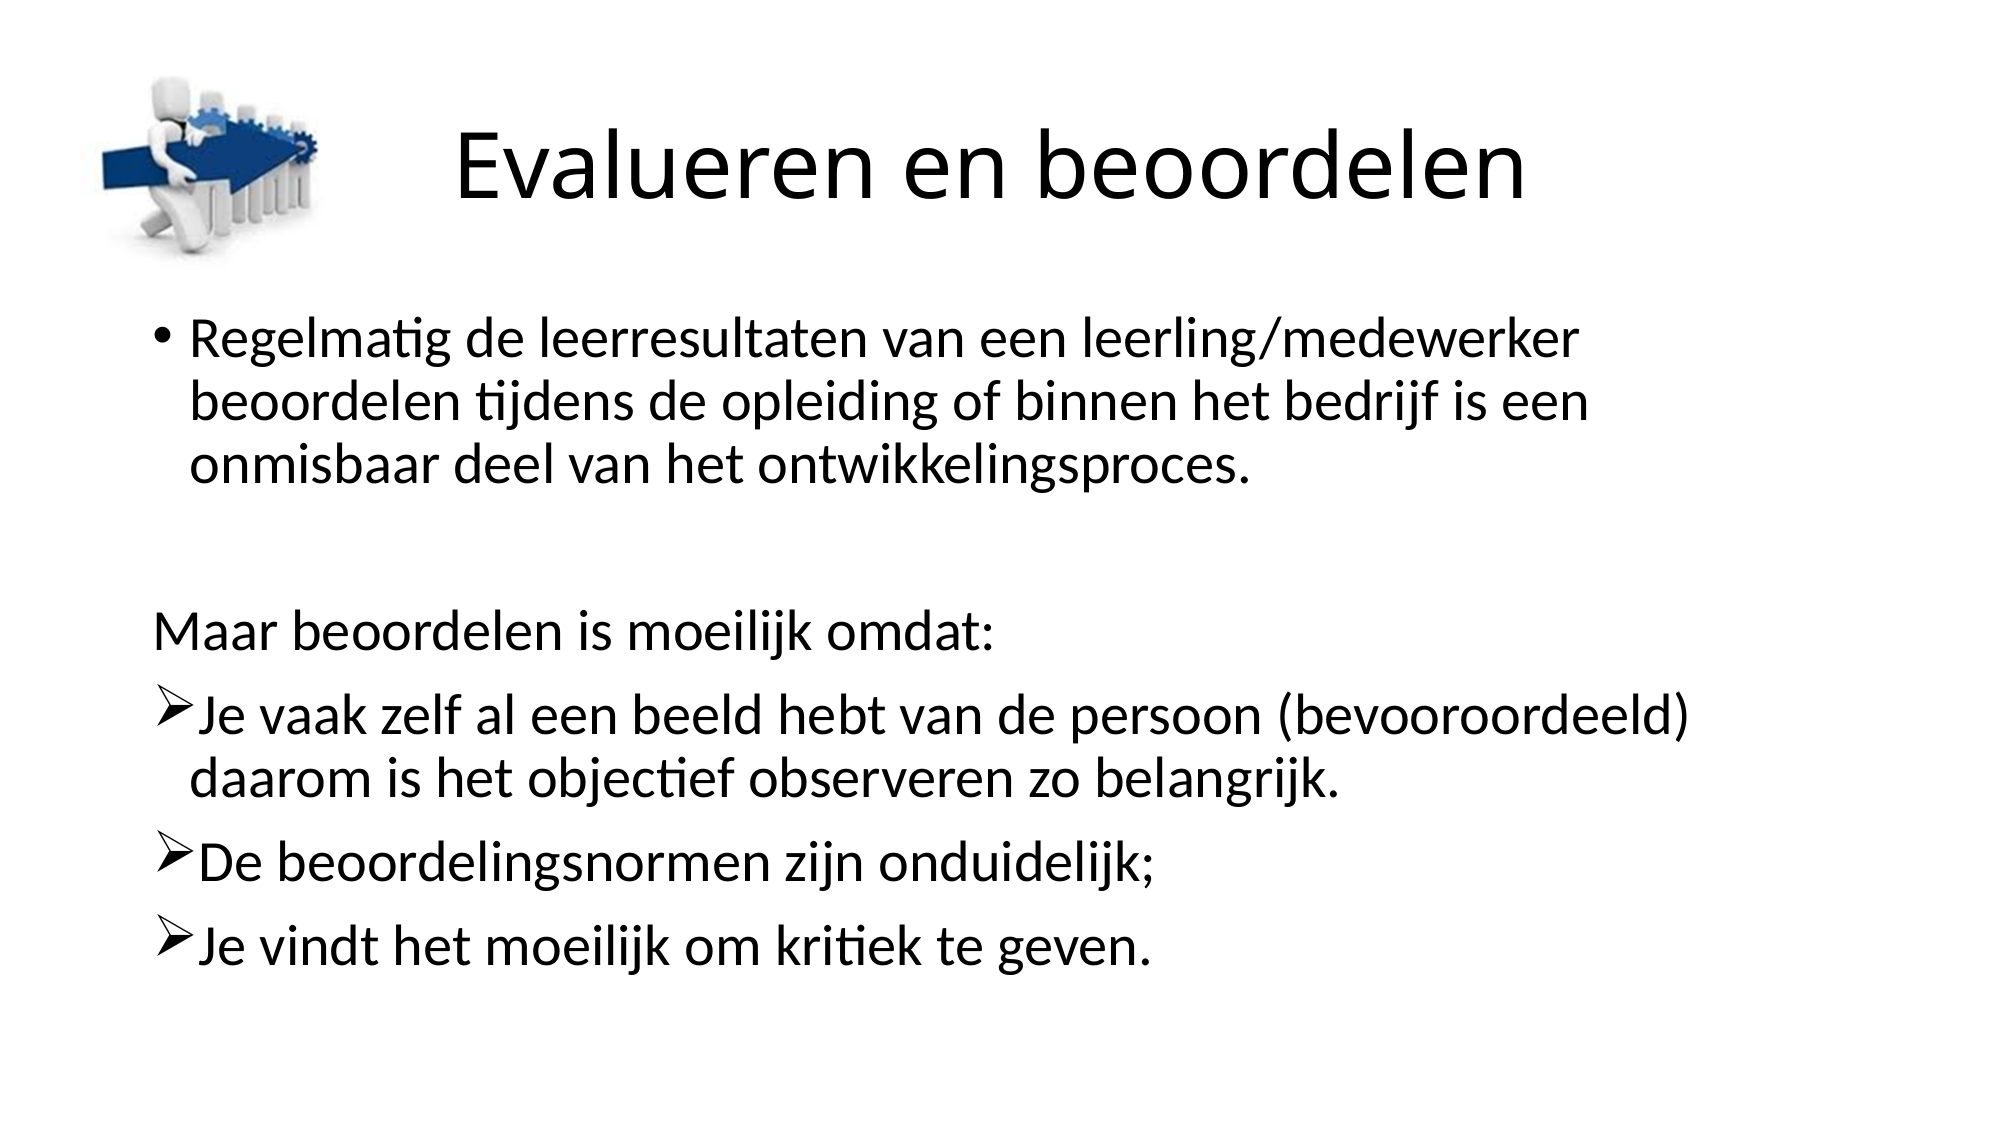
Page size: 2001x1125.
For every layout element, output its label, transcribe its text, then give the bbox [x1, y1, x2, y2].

title Evalueren en beoordelen [137, 59, 1863, 278]
picture [55, 63, 364, 278]
list Regelmatig de leerresultaten van een leerling/medewerker beoordelen tijdens de opleiding of binnen het bedrijf is een onmisbaar deel van het ontwikkelingsproces. Maar beoordelen is moeilijk omdat: Je vaak zelf al een beeld hebt van de persoon (bevooroordeeld) daarom is het objectief observeren zo belangrijk. De beoordelingsnormen zijn onduidelijk; Je vindt het moeilijk om kritiek te geven. [137, 299, 1863, 1014]
